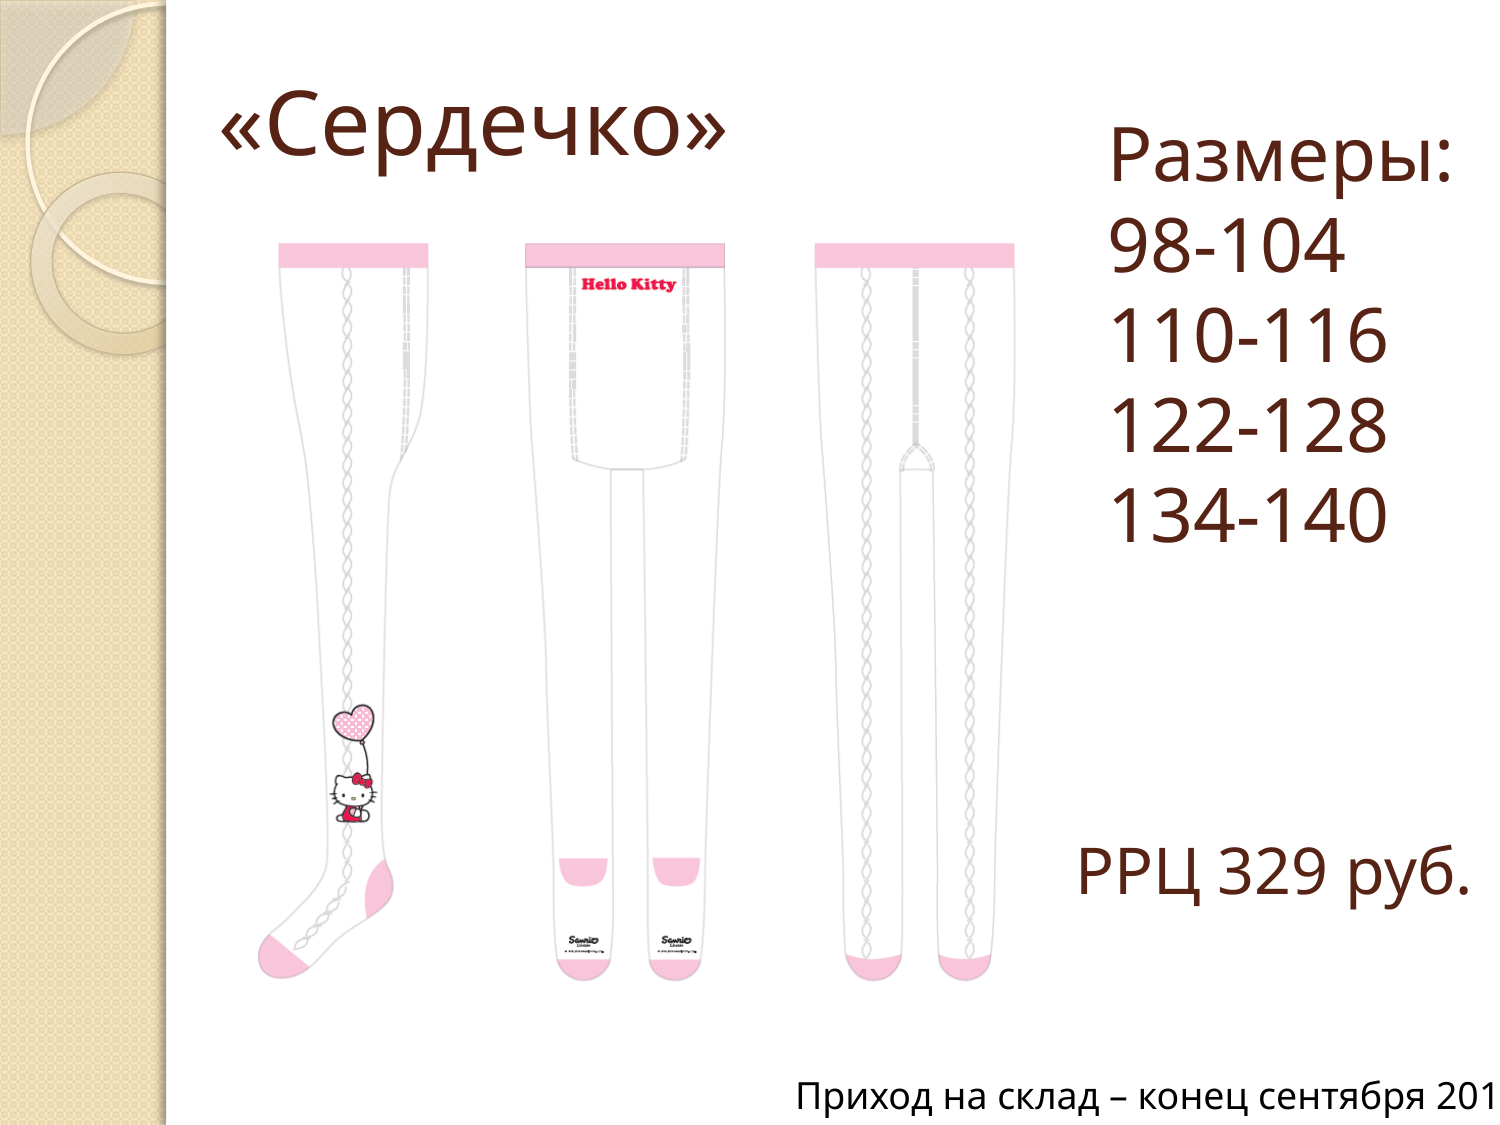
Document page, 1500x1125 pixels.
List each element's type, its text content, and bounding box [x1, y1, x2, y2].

text_box Размеры: 98-104 110-116 122-128 134-140 [1092, 90, 1471, 575]
picture [200, 226, 1094, 1005]
text_box Приход на склад – конец сентября 2013 [780, 1064, 1500, 1125]
text_box «Сердечко» [204, 42, 1140, 197]
text_box РРЦ 329 руб. [1100, 822, 1492, 917]
